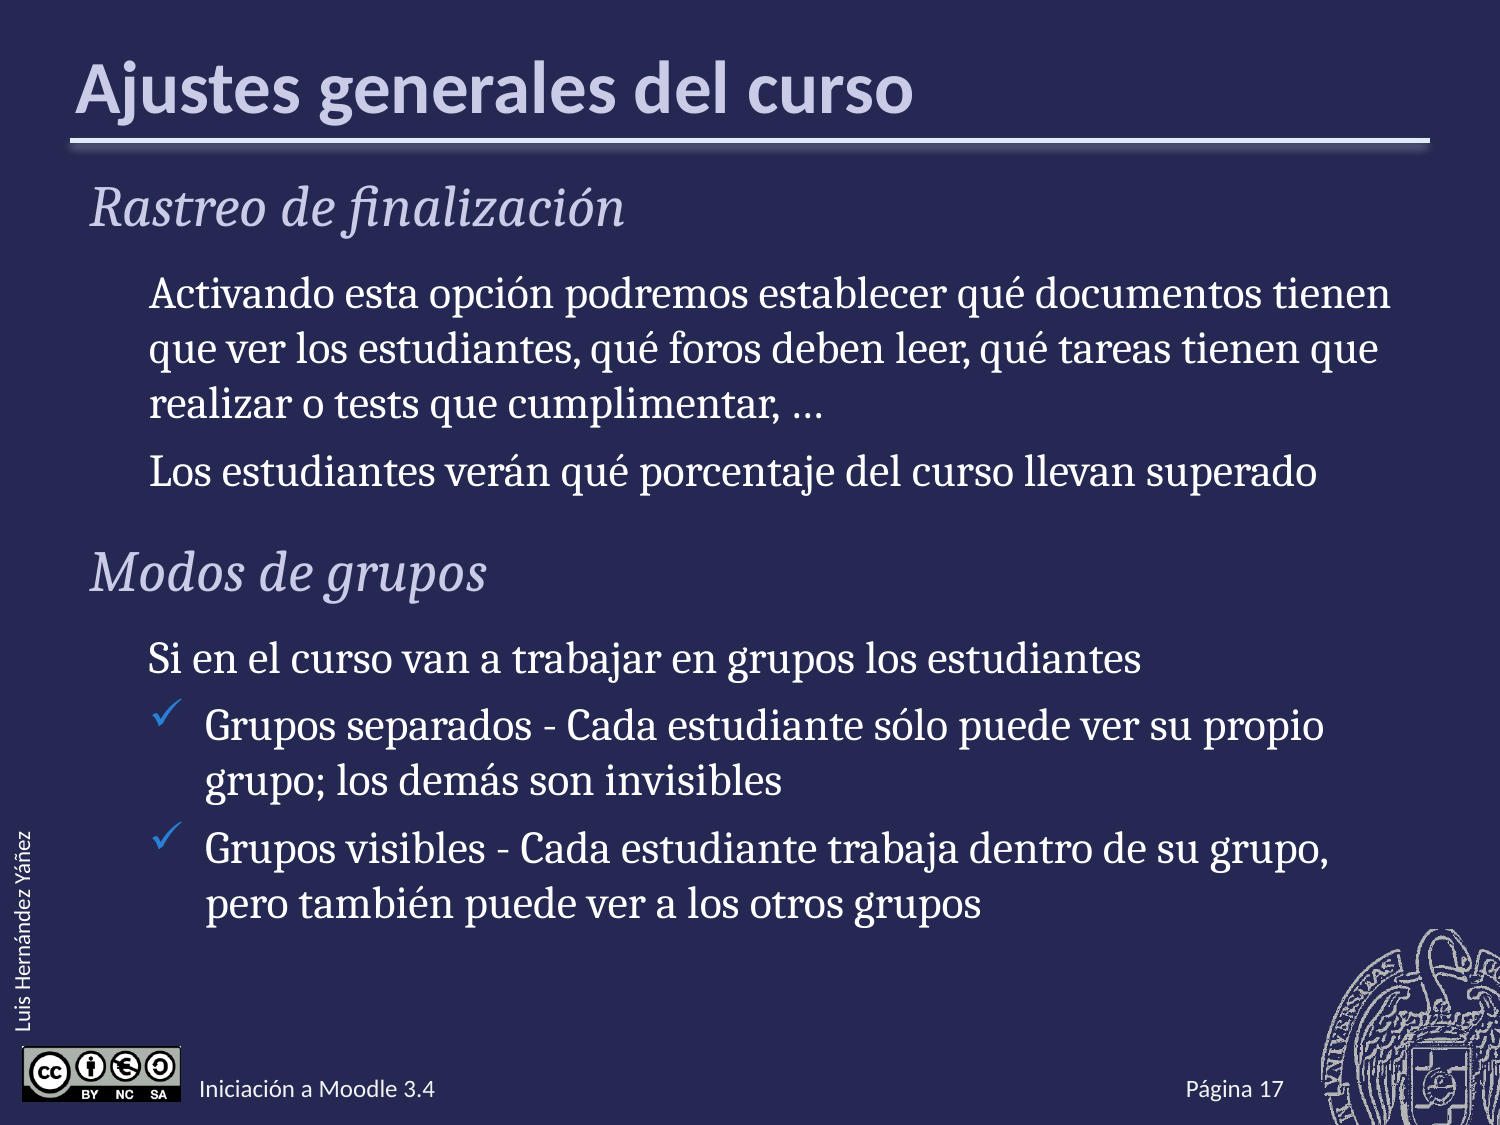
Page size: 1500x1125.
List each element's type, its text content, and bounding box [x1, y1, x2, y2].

footer Iniciación a Moodle 3.4 [199, 1042, 1114, 1103]
title Ajustes generales del curso [75, 46, 1425, 129]
picture [22, 1046, 181, 1102]
list Rastreo de finalización Activando esta opción podremos establecer qué documentos tienen que ver los estudiantes, qué foros deben leer, qué tareas tienen que realizar o tests que cumplimentar, … Los estudiantes verán qué porcentaje del curso llevan superado Modos de grupos Si en el curso van a trabajar en grupos los estudiantes Grupos separados - Cada estudiante sólo puede ver su propio grupo; los demás son invisibles Grupos visibles - Cada estudiante trabaja dentro de su grupo, pero también puede ver a los otros grupos [75, 160, 1425, 1017]
picture [1321, 929, 1500, 1125]
slide_number Página 16 [1136, 1042, 1285, 1103]
